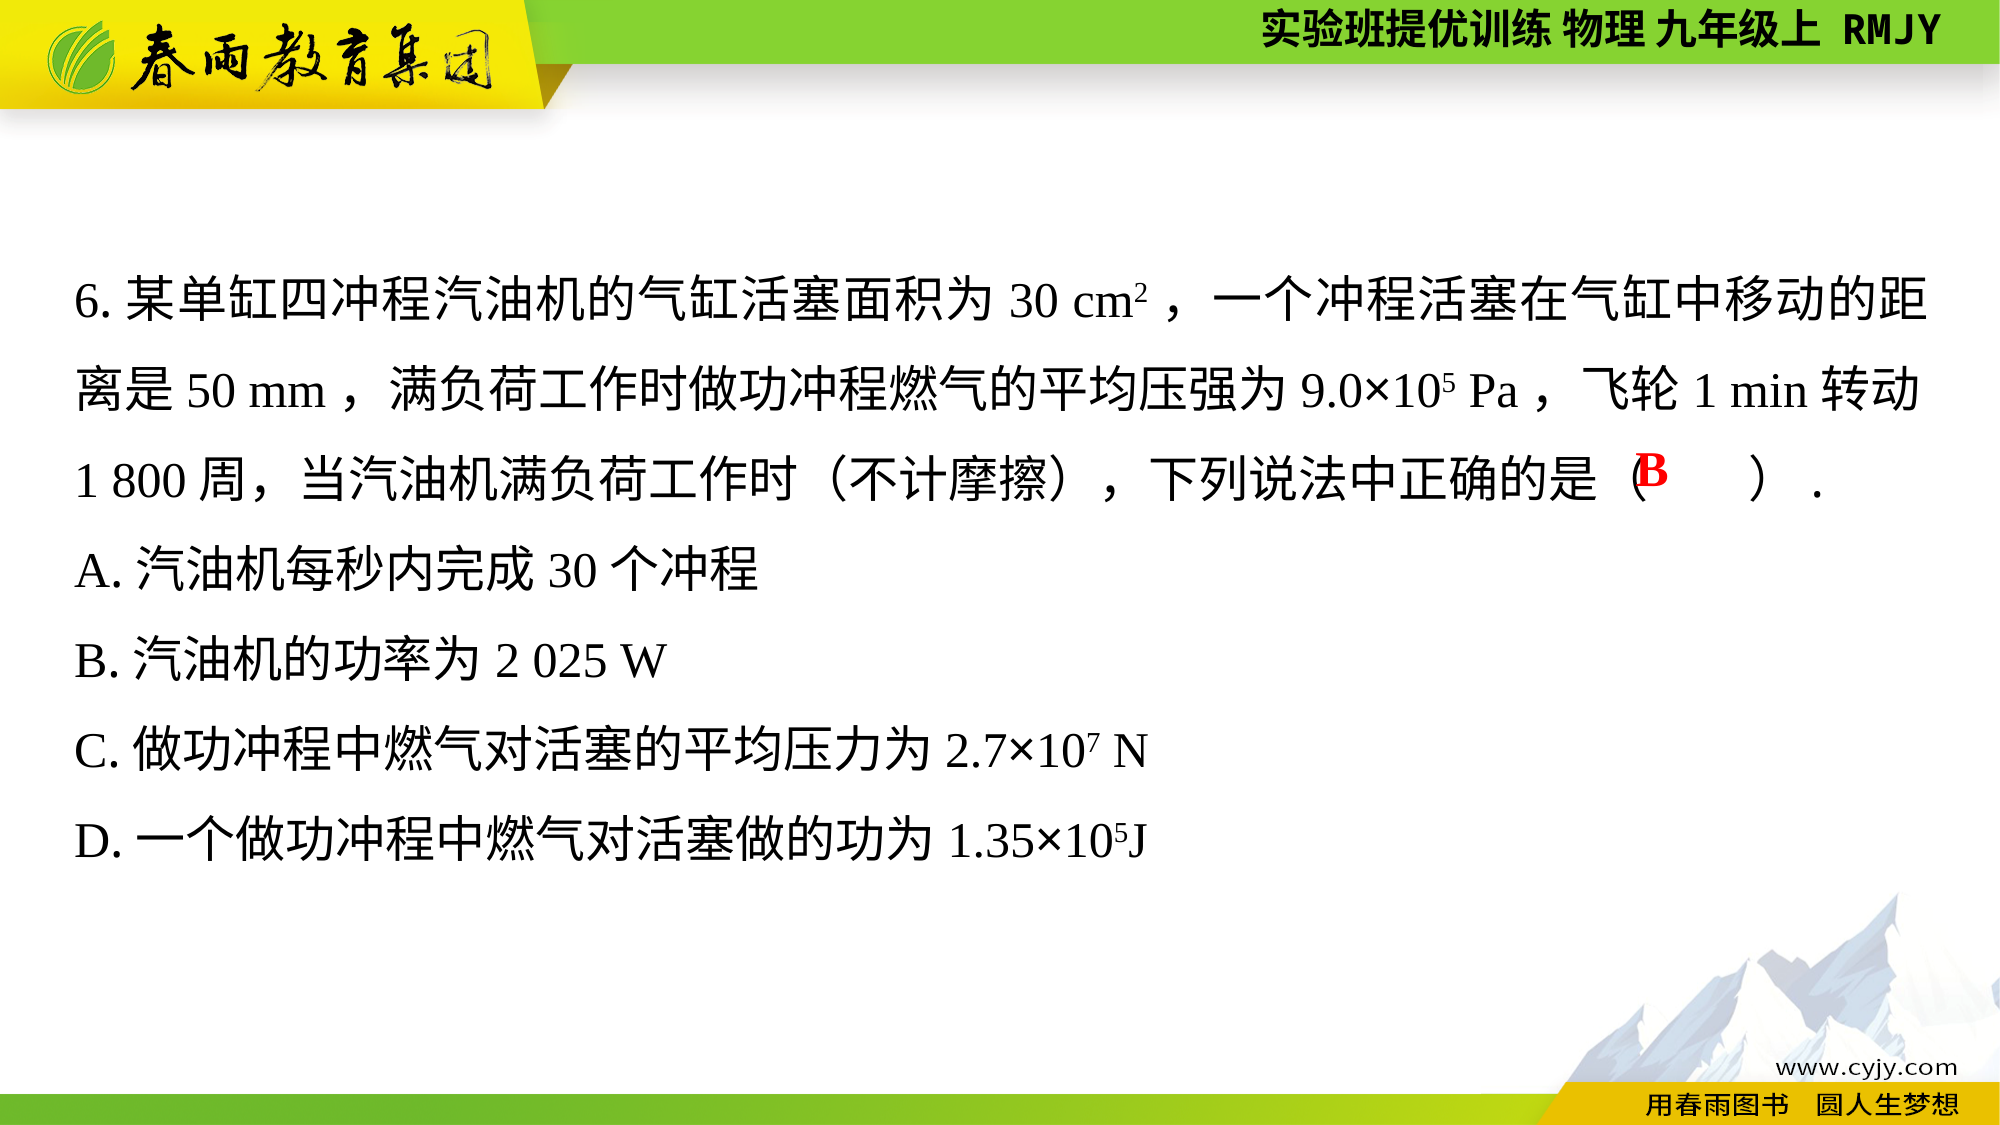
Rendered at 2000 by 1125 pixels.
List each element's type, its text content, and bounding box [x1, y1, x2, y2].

list 6.某单缸四冲程汽油机的气缸活塞面积为30 cm2，一个冲程活塞在气缸中移动的距离是50 mm，满负荷工作时做功冲程燃气的平均压强为9.0×105 Pa，飞轮1 min转动1 800周，当汽油机满负荷工作时（不计摩擦），下列说法中正确的是（ ）. A.汽油机每秒内完成30个冲程 B.汽油机的功率为2 025 W C.做功冲程中燃气对活塞的平均压力为2.7×107 N D.一个做功冲程中燃气对活塞做的功为1.35×105J [59, 229, 1944, 870]
picture [0, 0, 2000, 1125]
text_box B [1620, 429, 1684, 504]
